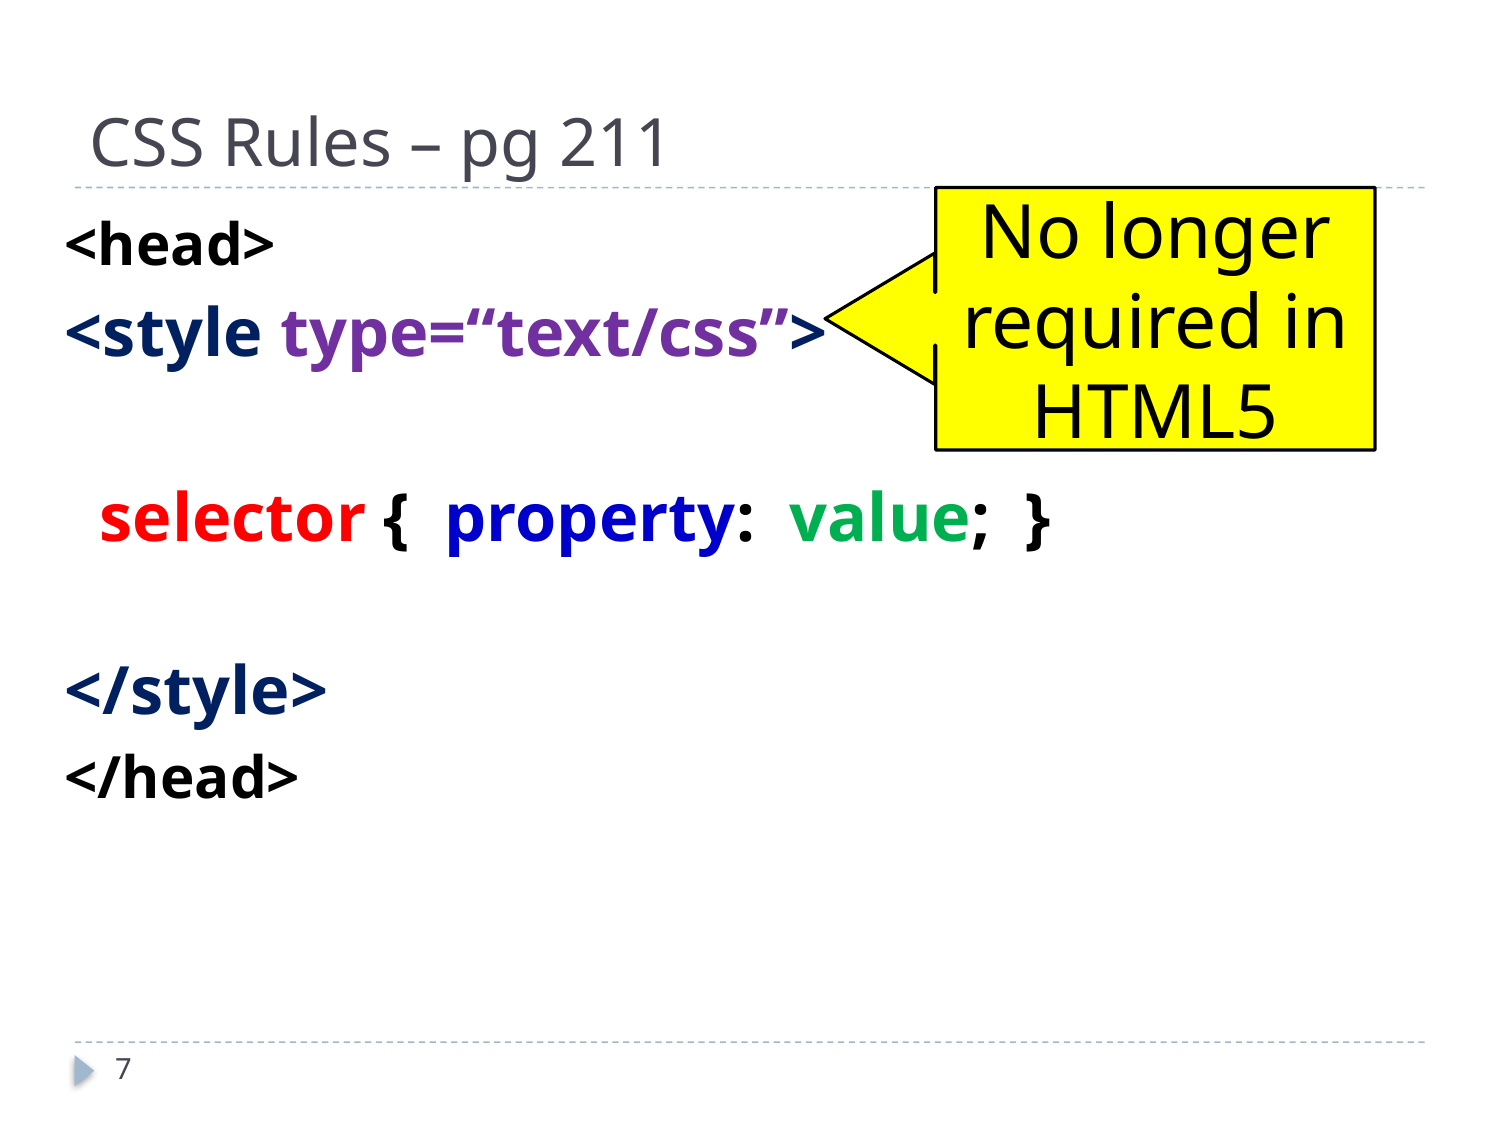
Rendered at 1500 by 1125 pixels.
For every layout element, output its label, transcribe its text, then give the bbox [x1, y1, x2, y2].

list <head> <style type=“text/css”> selector { property: value; } </style> </head> [50, 200, 1463, 1025]
text_box No longer required in HTML5 [823, 185, 1377, 452]
title CSS Rules – pg 211 [75, 24, 1425, 188]
slide_number 7 [100, 1042, 426, 1103]
